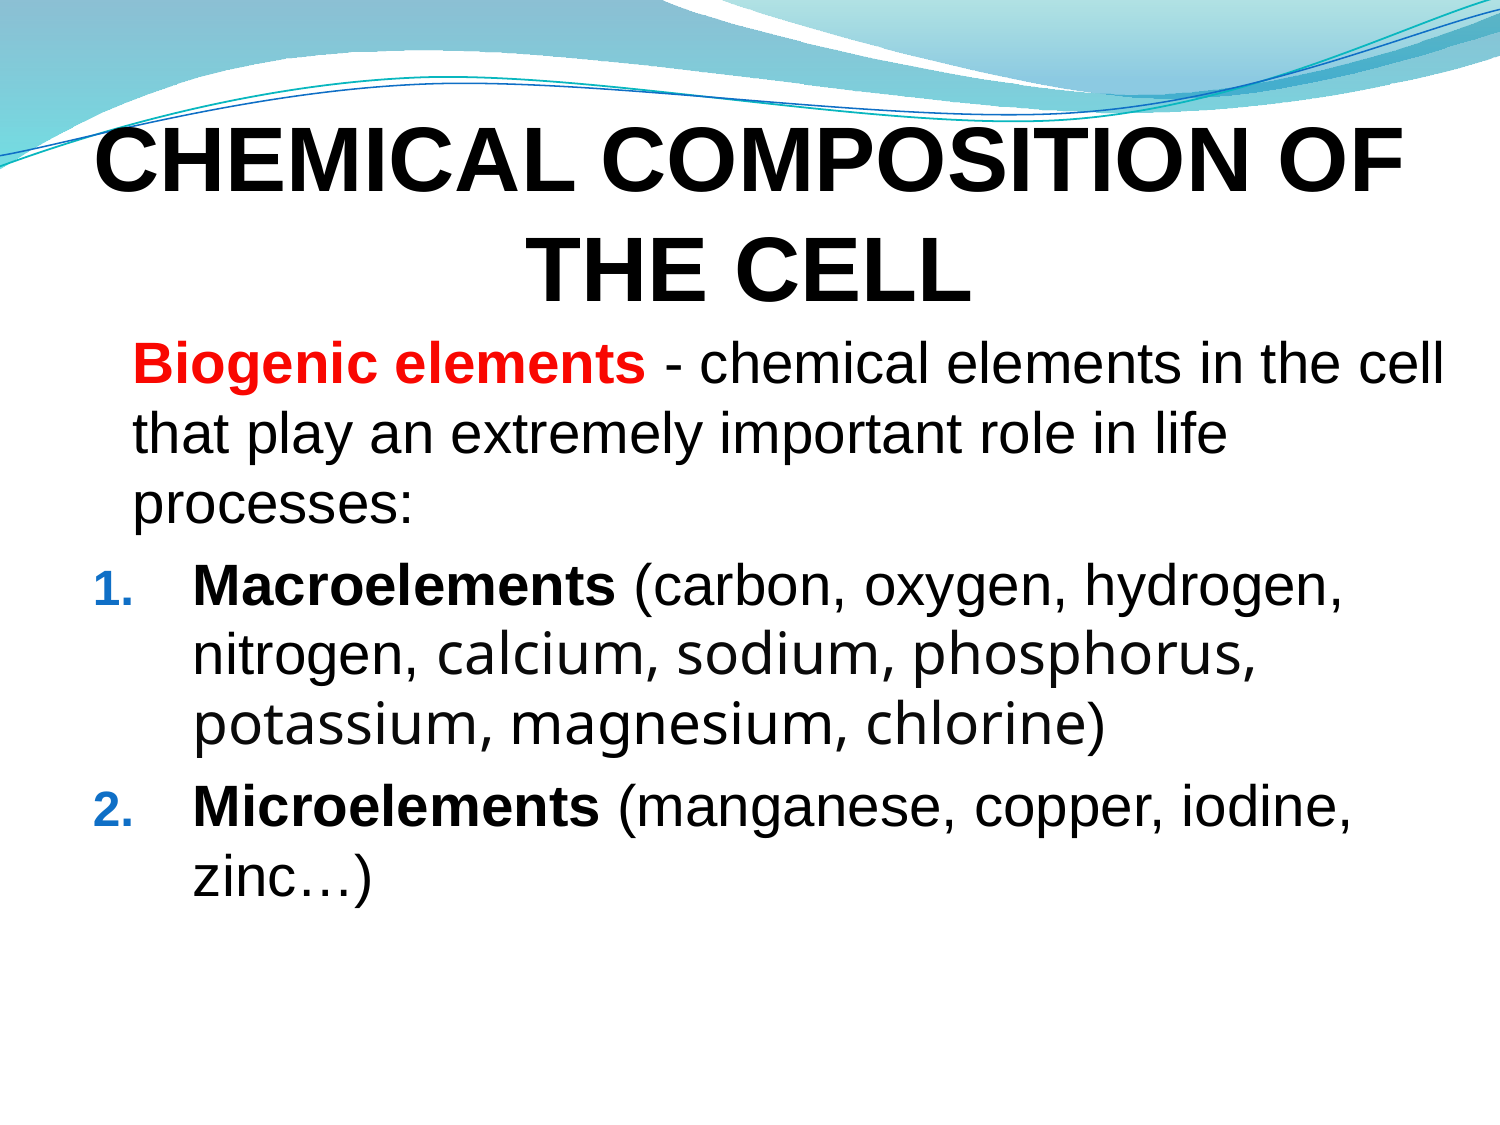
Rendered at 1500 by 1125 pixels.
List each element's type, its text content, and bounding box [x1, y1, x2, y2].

title CHEMICAL COMPOSITION OF THE CELL [75, 115, 1425, 304]
list Biogenic elements - chemical elements in the cell that play an extremely important role in life processes: Macroelements (carbon, oxygen, hydrogen, nitrogen, calcium, sodium, phosphorus, potassium, magnesium, chlorine) Microelements (manganese, copper, iodine, zinc…) [17, 317, 1495, 1038]
